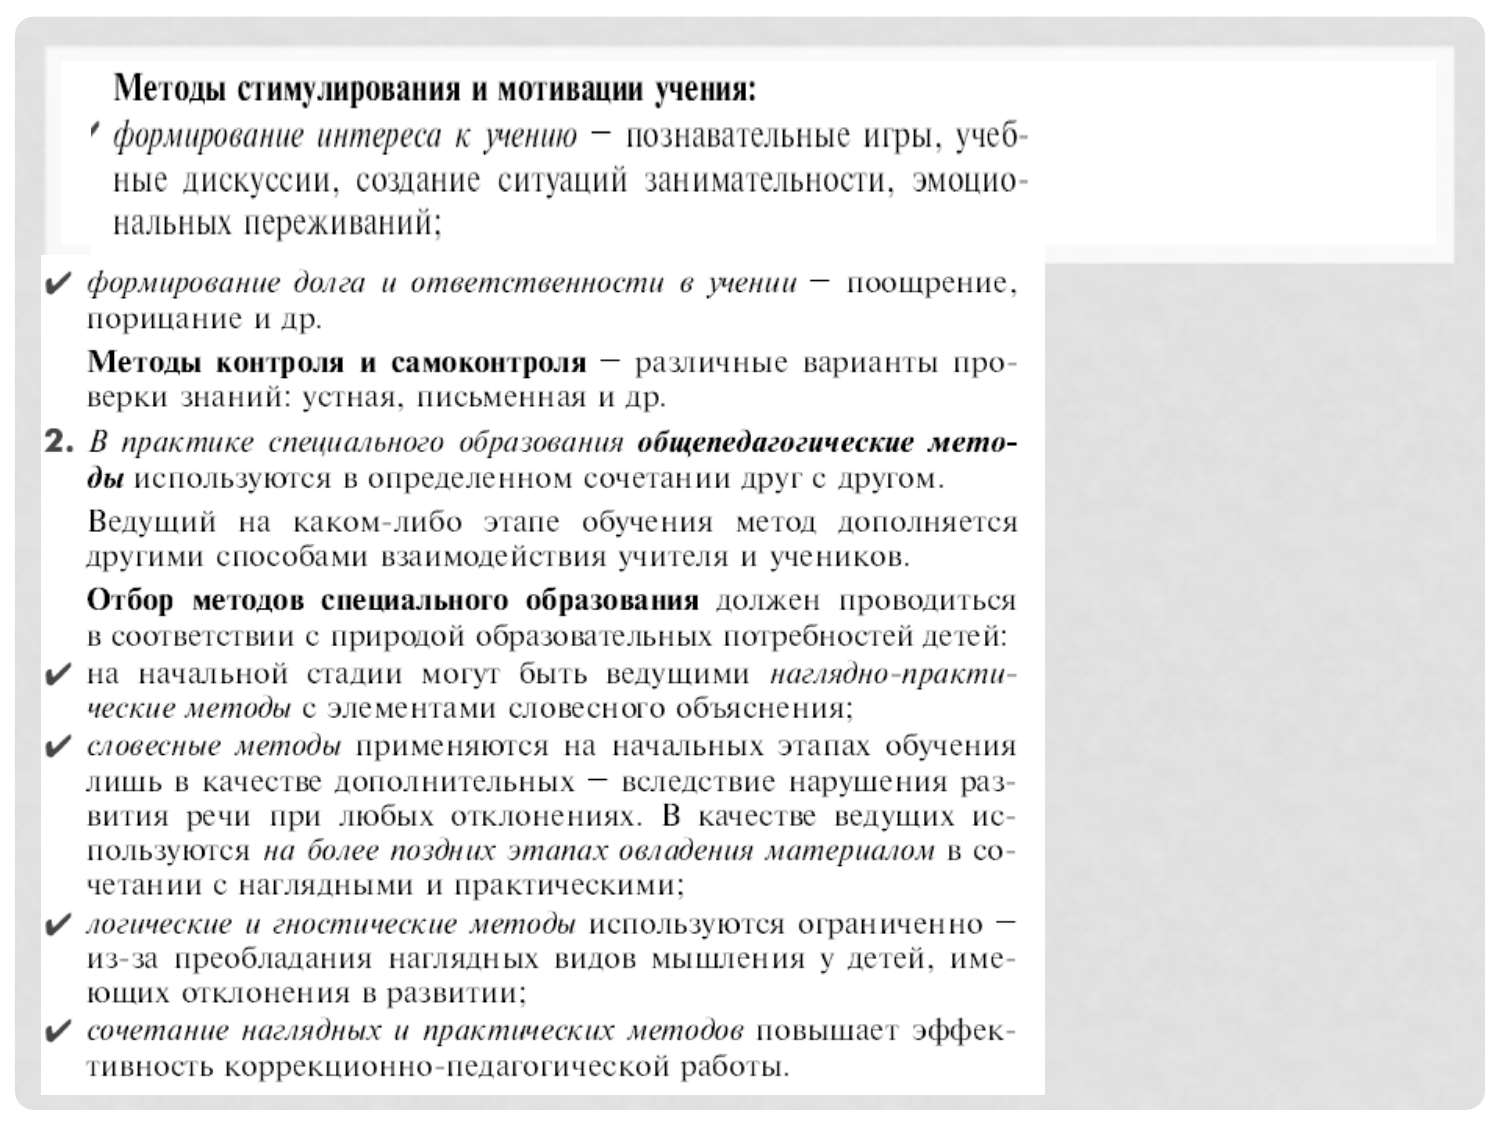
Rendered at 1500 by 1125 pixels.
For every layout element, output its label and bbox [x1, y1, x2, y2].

picture [40, 62, 1045, 1095]
